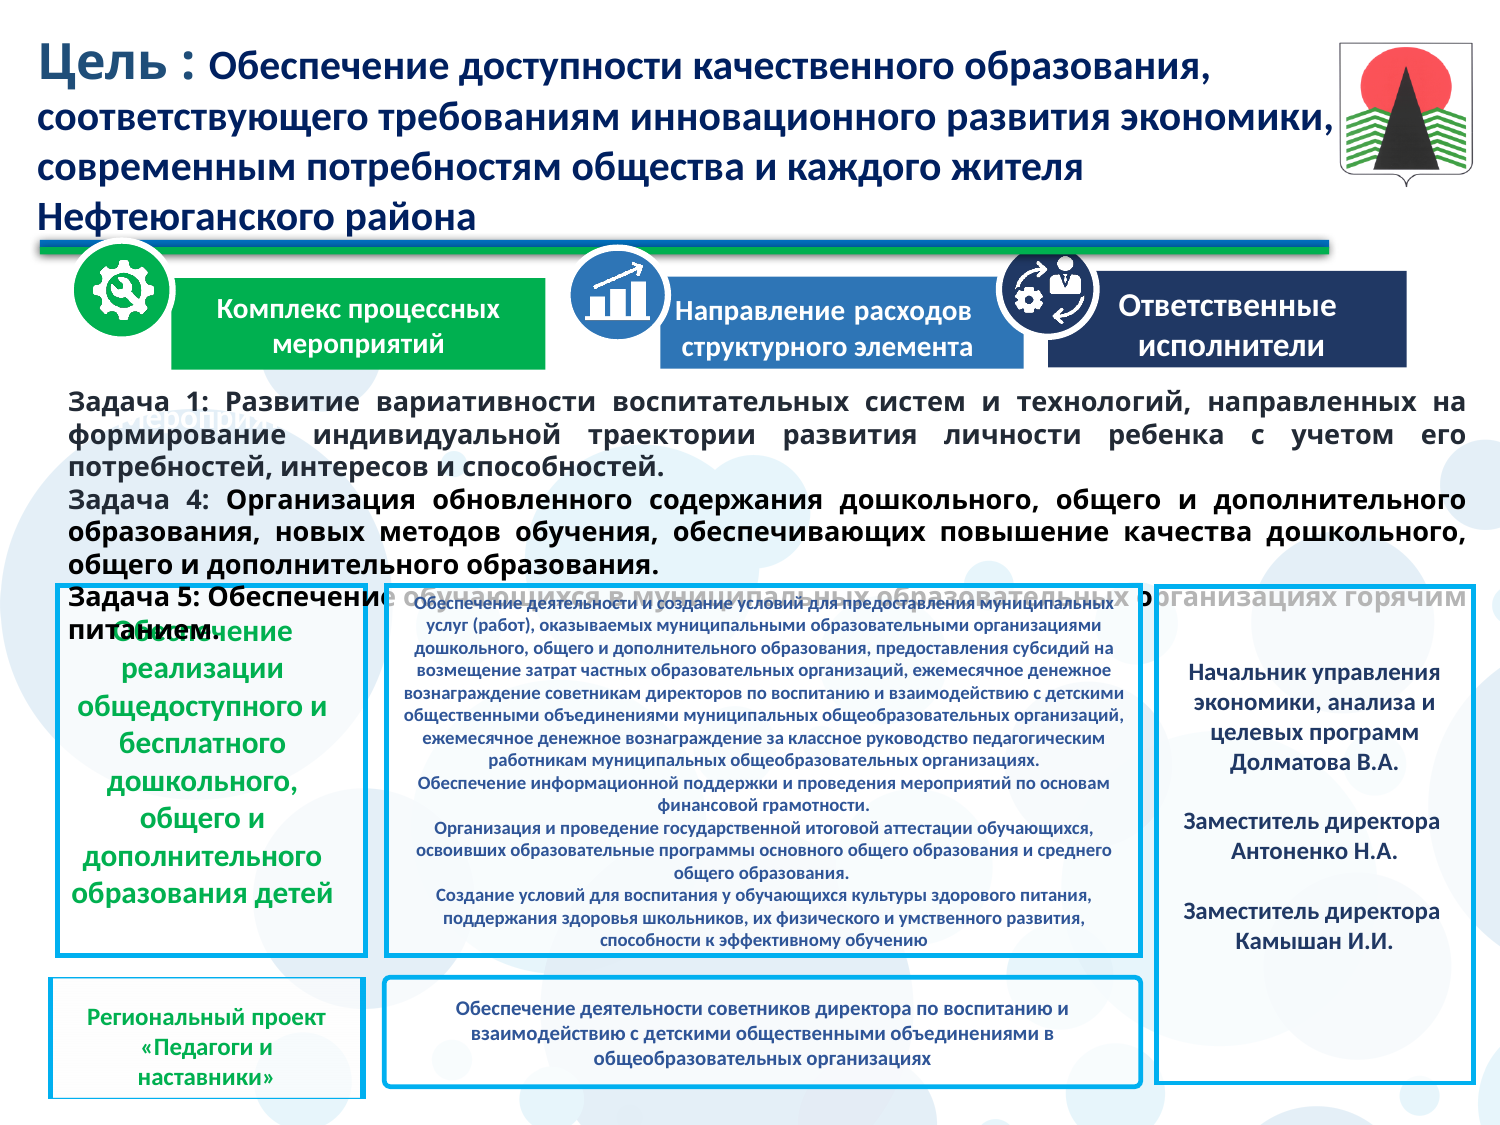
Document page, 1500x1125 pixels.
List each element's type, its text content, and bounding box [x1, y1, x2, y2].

text_box Обеспечение деятельности советников директора по воспитанию и взаимодействию с детскими общественными объединениями в общеобразовательных организациях [383, 976, 1142, 1088]
text_box Направление расходов структурного элемента [659, 276, 1025, 337]
text_box Начальник управления экономики, анализа и целевых программ Долматова В.А. Заместитель директора Антоненко Н.А. Заместитель директора Камышан И.И. [1155, 585, 1475, 1084]
text_box [1087, 263, 1098, 320]
text_box [69, 255, 174, 341]
picture [93, 260, 154, 320]
picture [1338, 41, 1474, 188]
text_box Задача 1: Развитие вариативности воспитательных систем и технологий, направленных на формирование индивидуальной траектории развития личности ребенка с учетом его потребностей, интересов и способностей. Задача 4: Организация обновленного содержания дошкольного, общего и дополнительного образования, новых методов обучения, обеспечивающих повышение качества дошкольного, общего и дополнительного образования. Задача 5: Обеспечение обучающихся в муниципальных образовательных организациях горячим питанием. [53, 337, 1481, 692]
text_box [997, 263, 1083, 337]
text_box Комплекс процессных мероприятий [170, 277, 547, 371]
picture [1012, 256, 1087, 324]
text_box [1062, 270, 1103, 337]
text_box [57, 692, 367, 957]
text_box Цель : Обеспечение доступности качественного образования, соответствующего требованиям инновационного развития экономики, современным потребностям общества и каждого жителя Нефтеюганского района [22, 21, 1406, 247]
picture [54, 979, 359, 1097]
text_box [1360, 270, 1408, 337]
text_box [566, 255, 669, 344]
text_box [514, 603, 949, 664]
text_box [39, 239, 1330, 255]
picture [585, 258, 650, 323]
text_box Ответственные исполнители [1103, 235, 1360, 337]
text_box Обеспечение реализации общедоступного и бесплатного дошкольного, общего и дополнительного образования детей [50, 602, 355, 917]
text_box Обеспечение деятельности и создание условий для предоставления муниципальных услуг (работ), оказываемых муниципальными образовательными организациями дошкольного, общего и дополнительного образования, предоставления субсидий на возмещение затрат частных образовательных организаций, ежемесячное денежное вознаграждение советникам директоров по воспитанию и взаимодействию с детскими общественными объединениями муниципальных общеобразовательных организаций, ежемесячное денежное вознаграждение за классное руководство педагогическим работникам муниципальных общеобразовательных организациях. Обеспечение информационной поддержки и проведения мероприятий по основам финансовой грамотности. Организация и проведение государственной итоговой аттестации обучающихся, освоивших образовательные программы основного общего образования и среднего общего образования. Создание условий для воспитания у обучающихся культуры здорового питания, поддержания здоровья школьников, их физического и умственного развития, способности к эффективному обучению [386, 584, 1142, 957]
